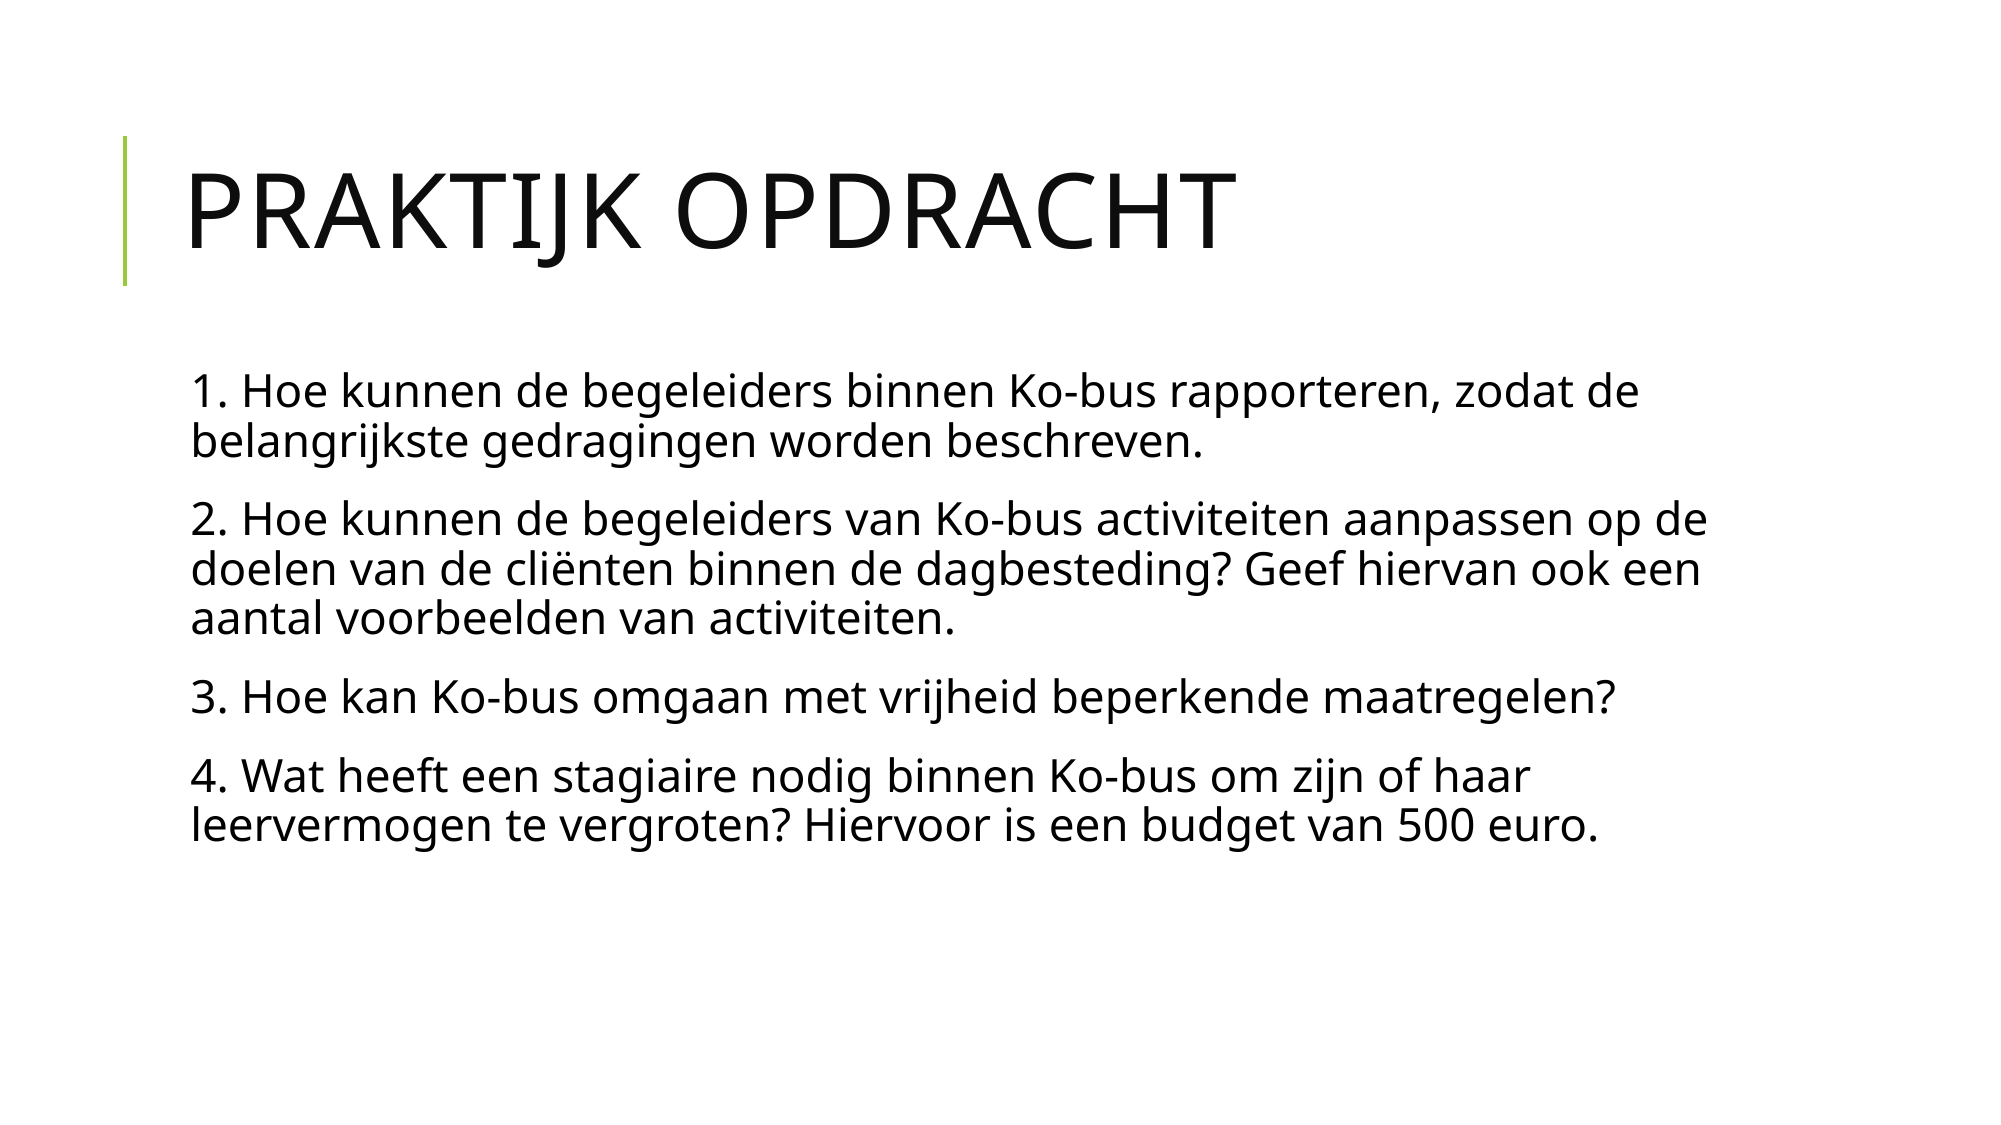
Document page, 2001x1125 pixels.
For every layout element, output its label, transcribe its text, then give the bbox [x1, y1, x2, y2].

list 1. Hoe kunnen de begeleiders binnen Ko-bus rapporteren, zodat de belangrijkste gedragingen worden beschreven. 2. Hoe kunnen de begeleiders van Ko-bus activiteiten aanpassen op de doelen van de cliënten binnen de dagbesteding? Geef hiervan ook een aantal voorbeelden van activiteiten. 3. Hoe kan Ko-bus omgaan met vrijheid beperkende maatregelen? 4. Wat heeft een stagiaire nodig binnen Ko-bus om zijn of haar leervermogen te vergroten? Hiervoor is een budget van 500 euro. [168, 360, 1763, 1035]
title Praktijk opdracht [168, 96, 1763, 342]
